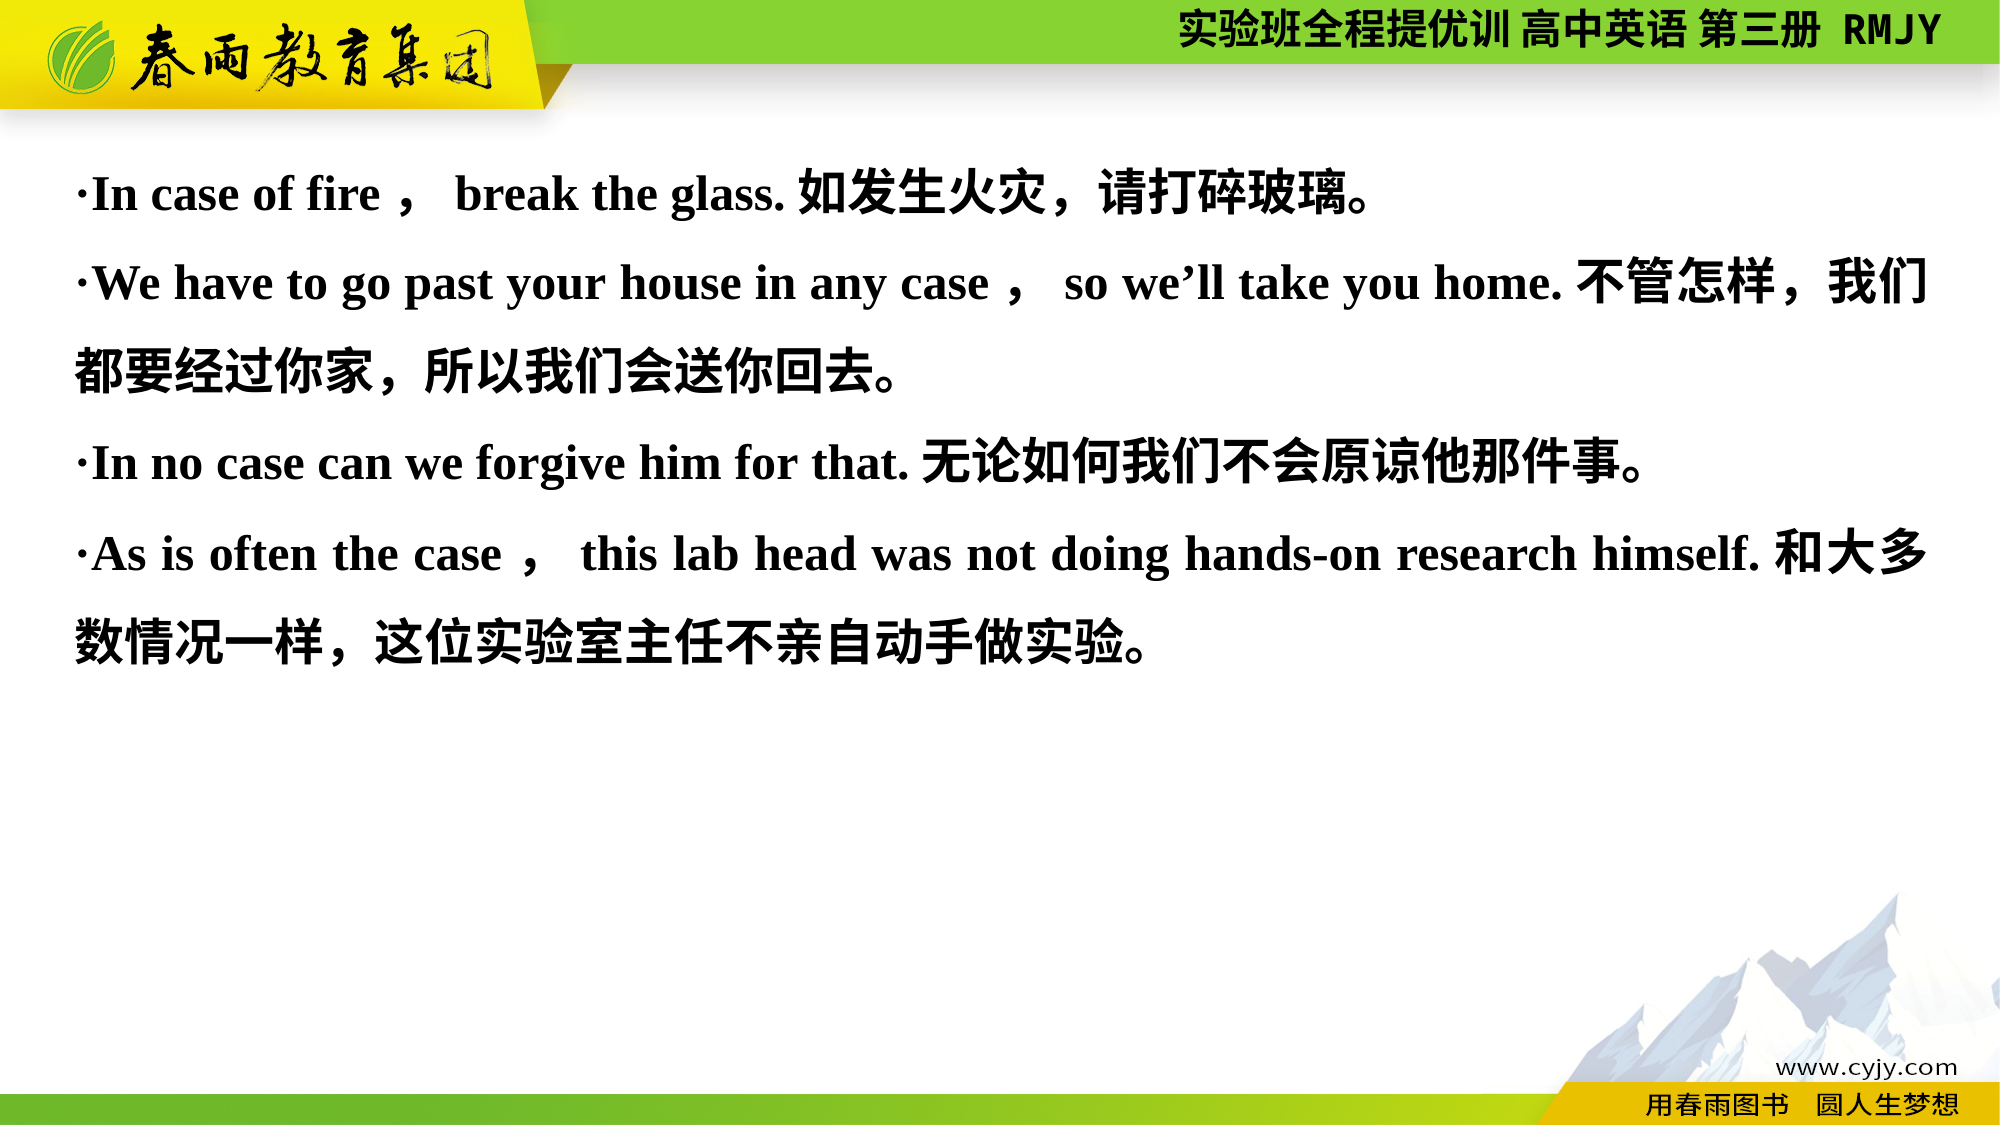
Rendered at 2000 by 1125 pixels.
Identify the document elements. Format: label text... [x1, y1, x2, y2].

list ·In case of fire，break the glass.如发生火灾，请打碎玻璃。 ·We have to go past your house in any case，so we’ll take you home.不管怎样，我们都要经过你家，所以我们会送你回去。 ·In no case can we forgive him for that.无论如何我们不会原谅他那件事。 ·As is often the case，this lab head was not doing hands-on research himself.和大多数情况一样，这位实验室主任不亲自动手做实验。 [59, 122, 1944, 672]
picture [0, 0, 2000, 1125]
